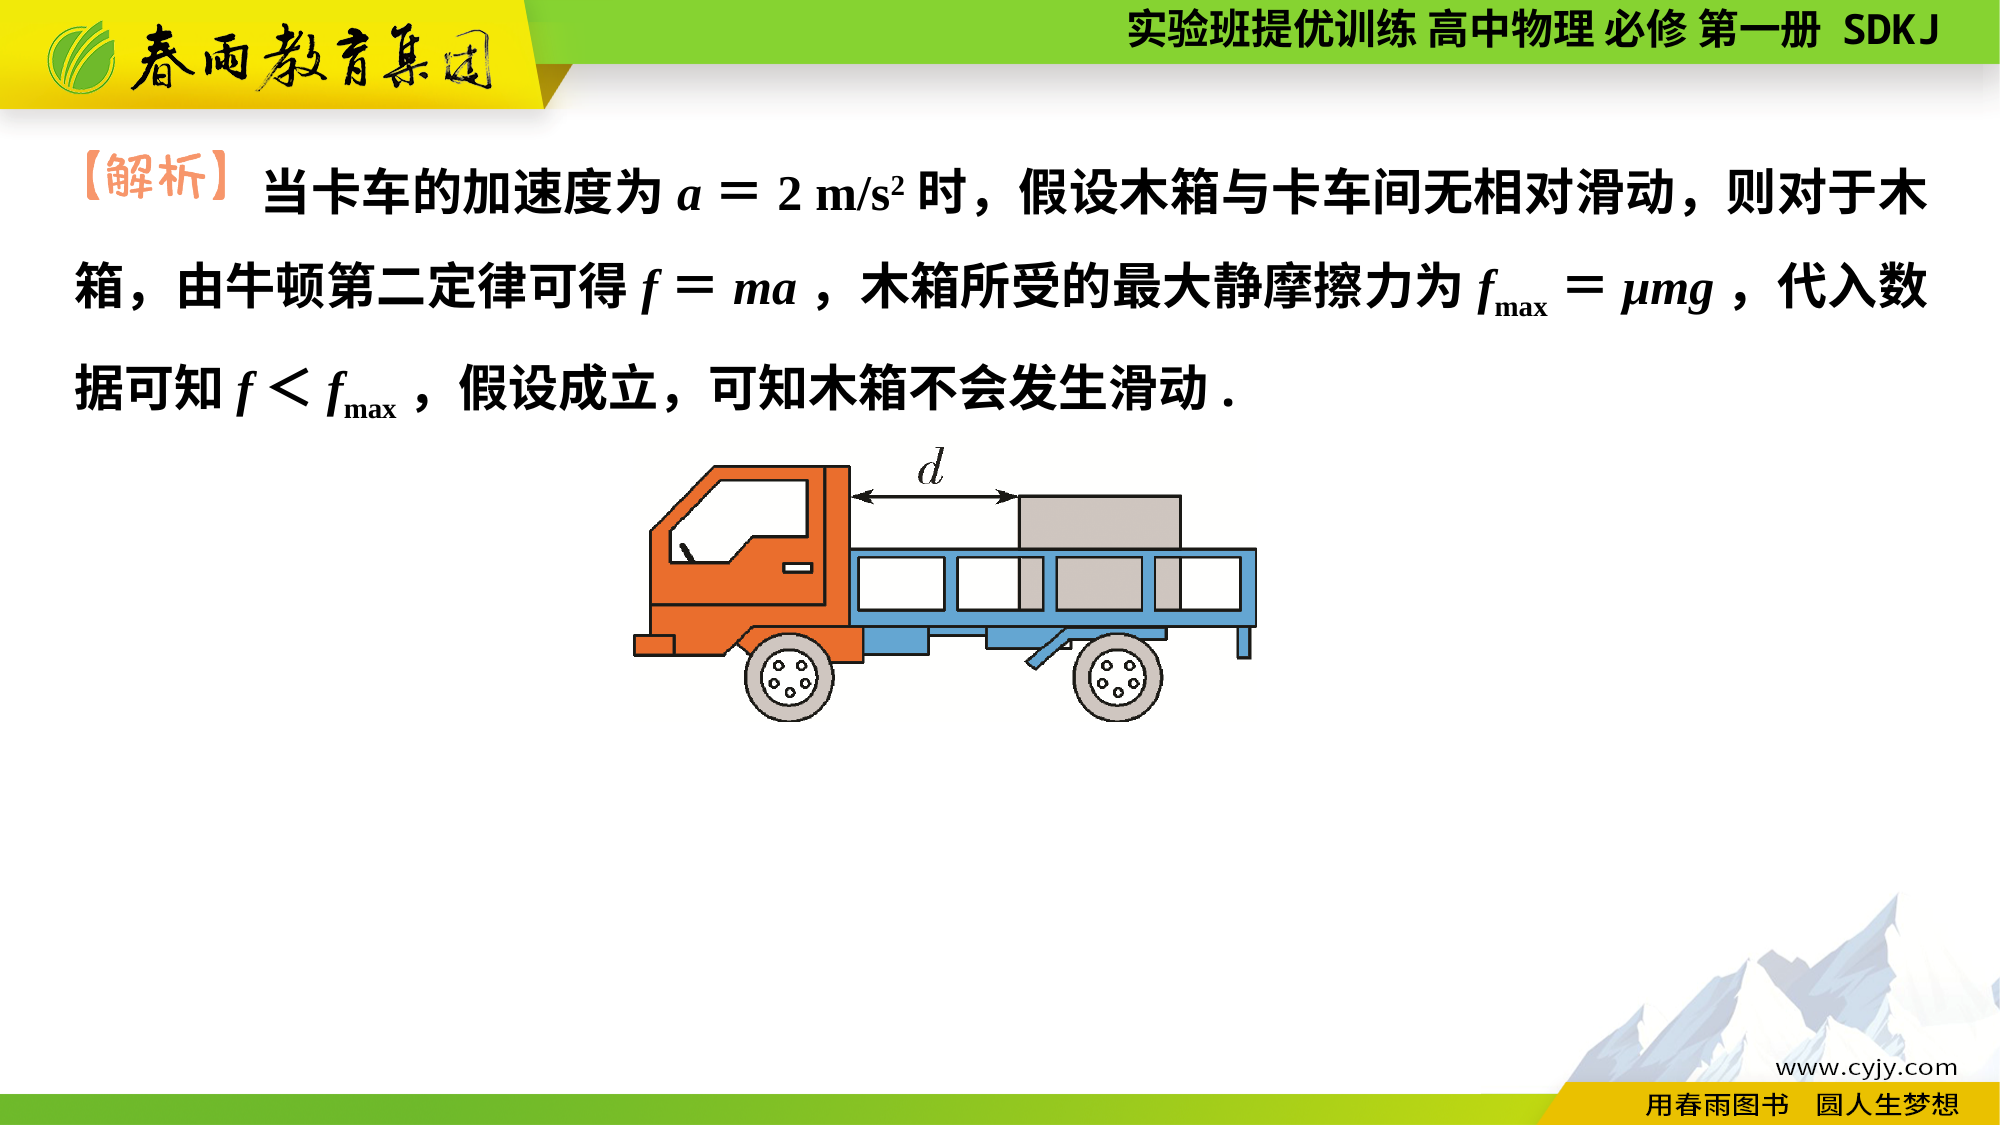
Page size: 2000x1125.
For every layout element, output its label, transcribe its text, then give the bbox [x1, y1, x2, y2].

picture [0, 0, 2000, 1125]
list 当卡车的加速度为a＝2 m/s2时，假设木箱与卡车间无相对滑动，则对于木箱，由牛顿第二定律可得f＝ma，木箱所受的最大静摩擦力为fmax＝μmg，代入数据可知f＜fmax，假设成立，可知木箱不会发生滑动. [59, 122, 1944, 399]
